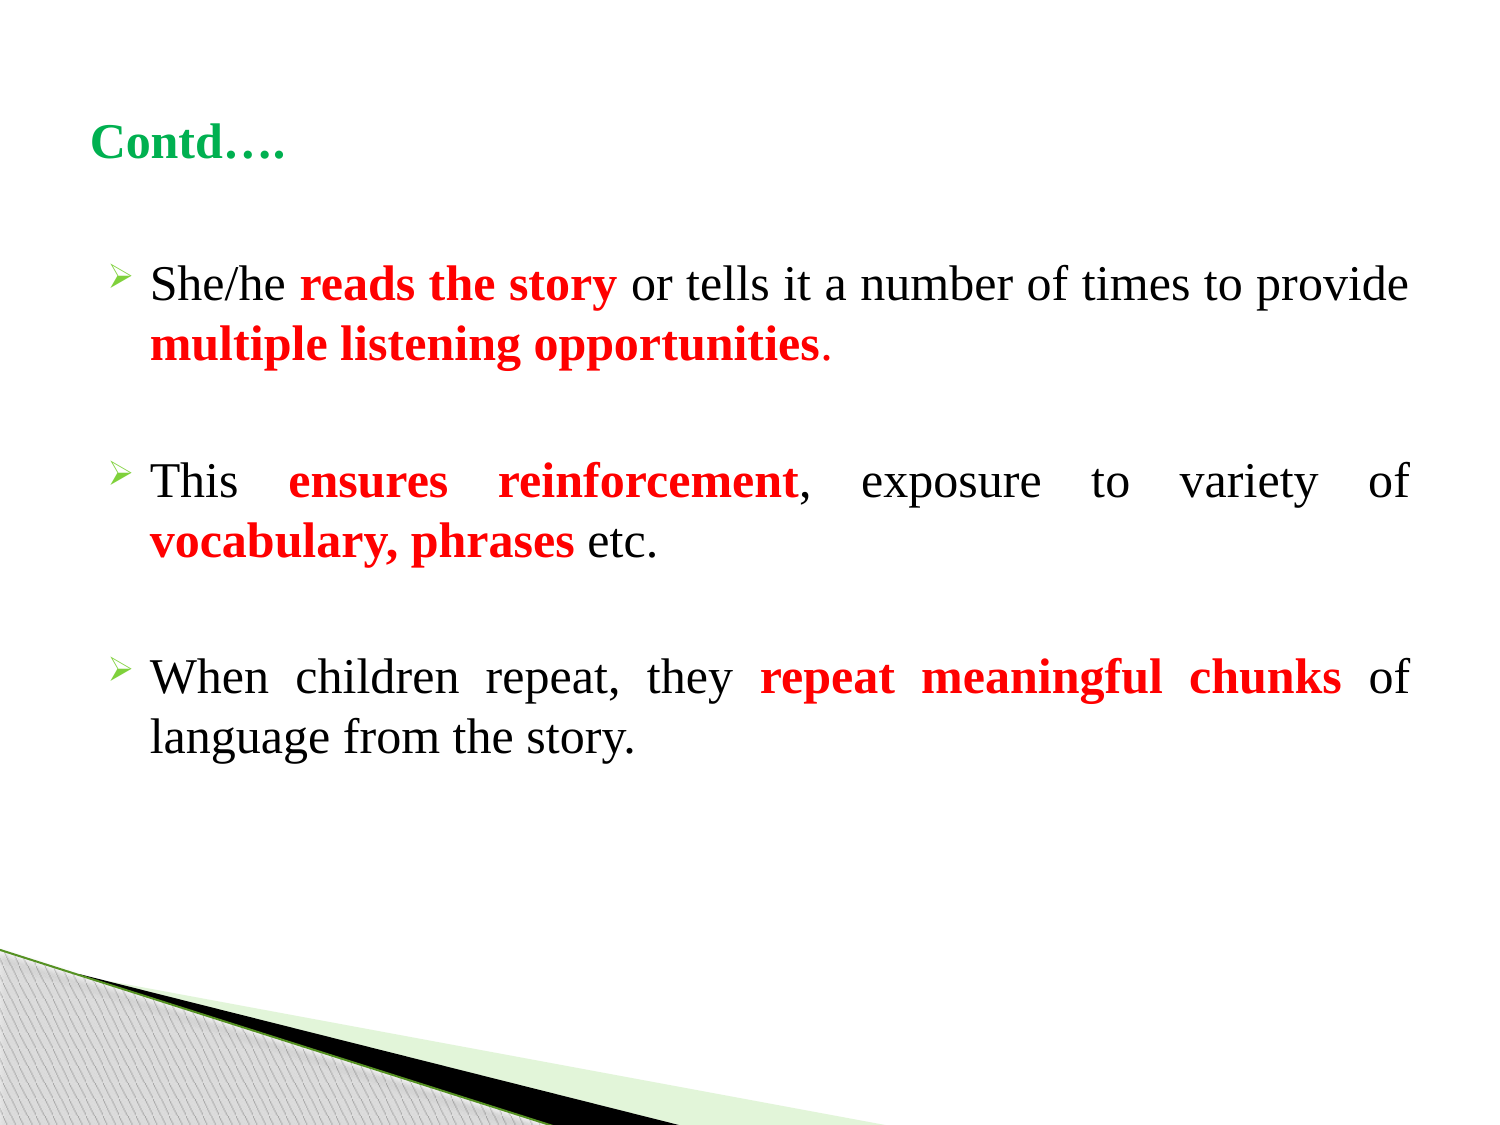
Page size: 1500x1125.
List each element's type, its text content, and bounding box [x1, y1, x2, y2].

title Contd…. [75, 45, 1425, 233]
list She/he reads the story or tells it a number of times to provide multiple listening opportunities. This ensures reinforcement, exposure to variety of vocabulary, phrases etc. When children repeat, they repeat meaningful chunks of language from the story. [75, 243, 1425, 986]
